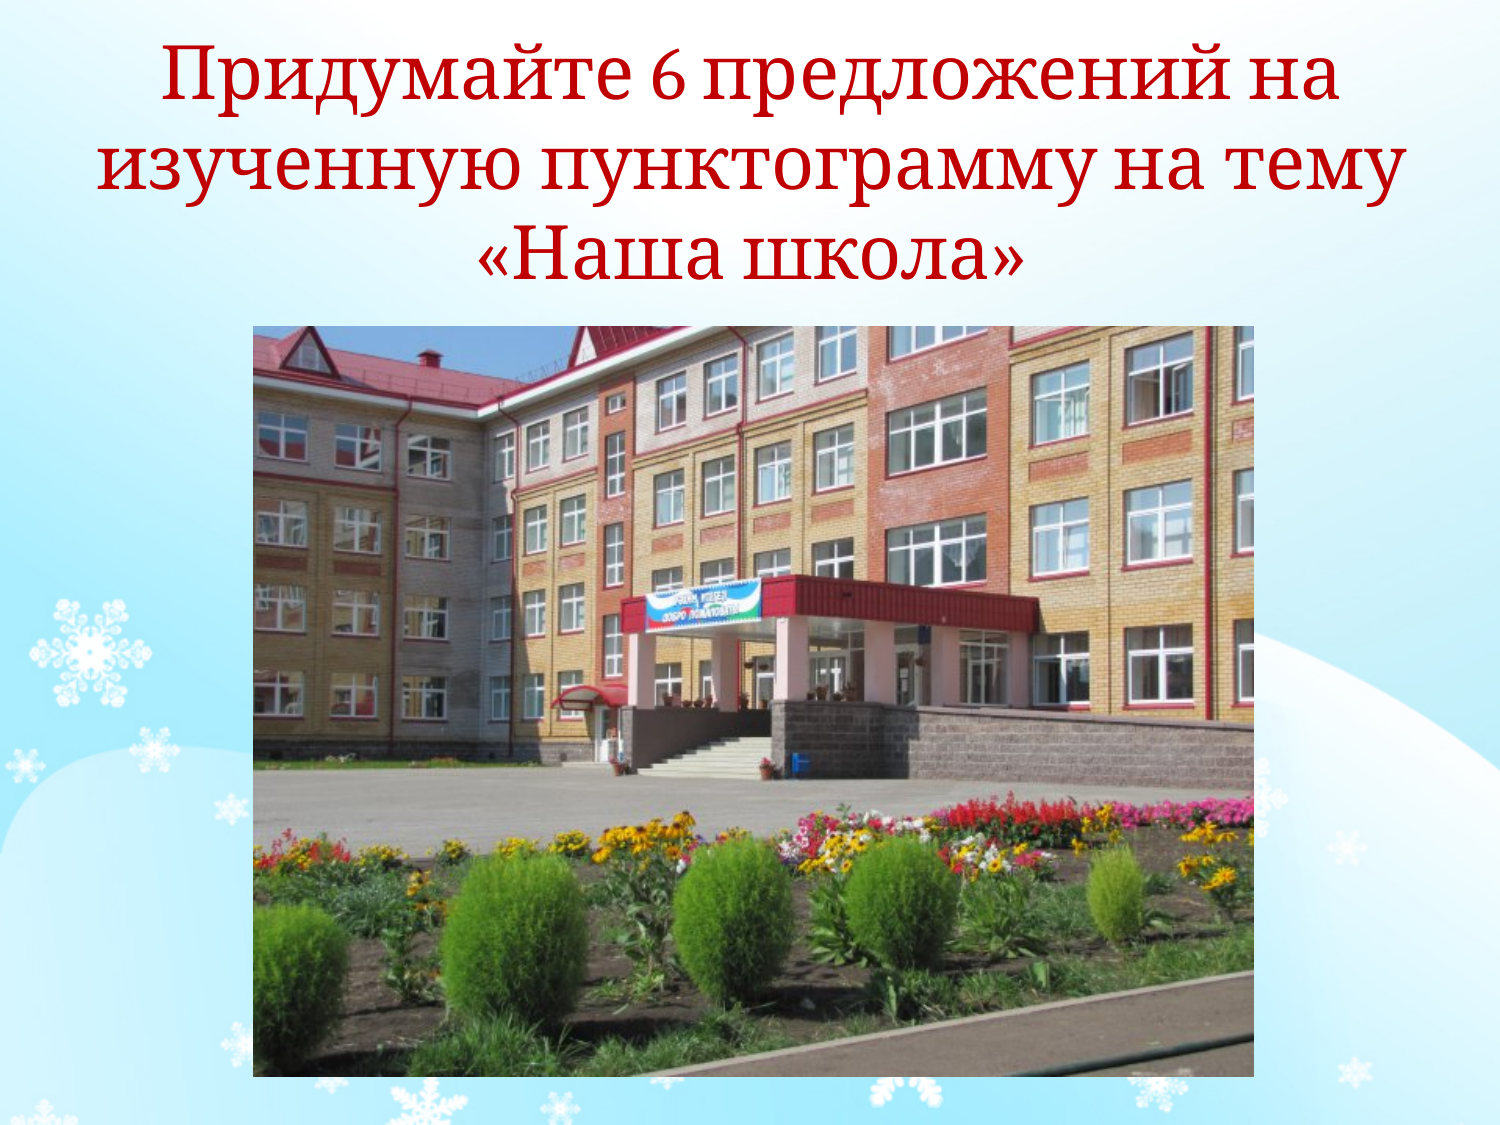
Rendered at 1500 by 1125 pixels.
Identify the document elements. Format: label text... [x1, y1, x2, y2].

title Придумайте 6 предложений на изученную пунктограмму на тему «Наша школа» [76, 66, 1427, 254]
picture [0, 0, 1500, 1125]
